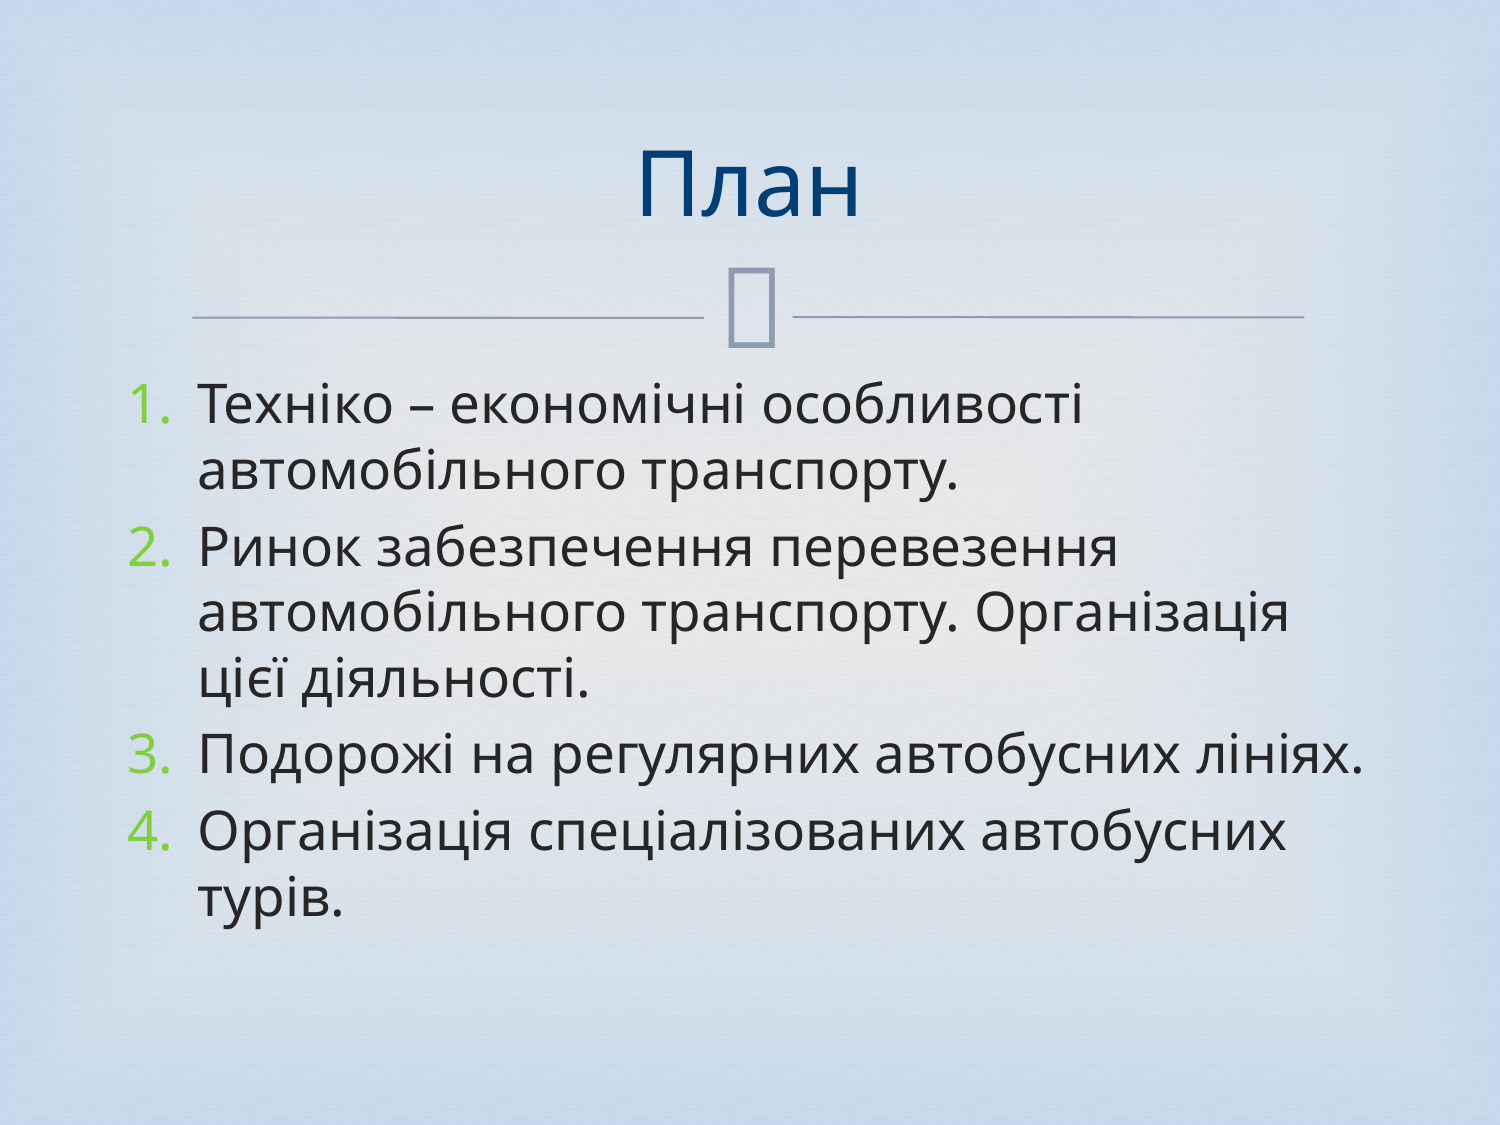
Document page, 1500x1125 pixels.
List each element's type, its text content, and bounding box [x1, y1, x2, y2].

title План [112, 93, 1386, 267]
list Техніко – економічні особливості автомобільного транспорту. Ринок забезпечення перевезення автомобільного транспорту. Організація цієї діяльності. Подорожі на регулярних автобусних лініях. Організація спеціалізованих автобусних турів. [112, 361, 1383, 998]
